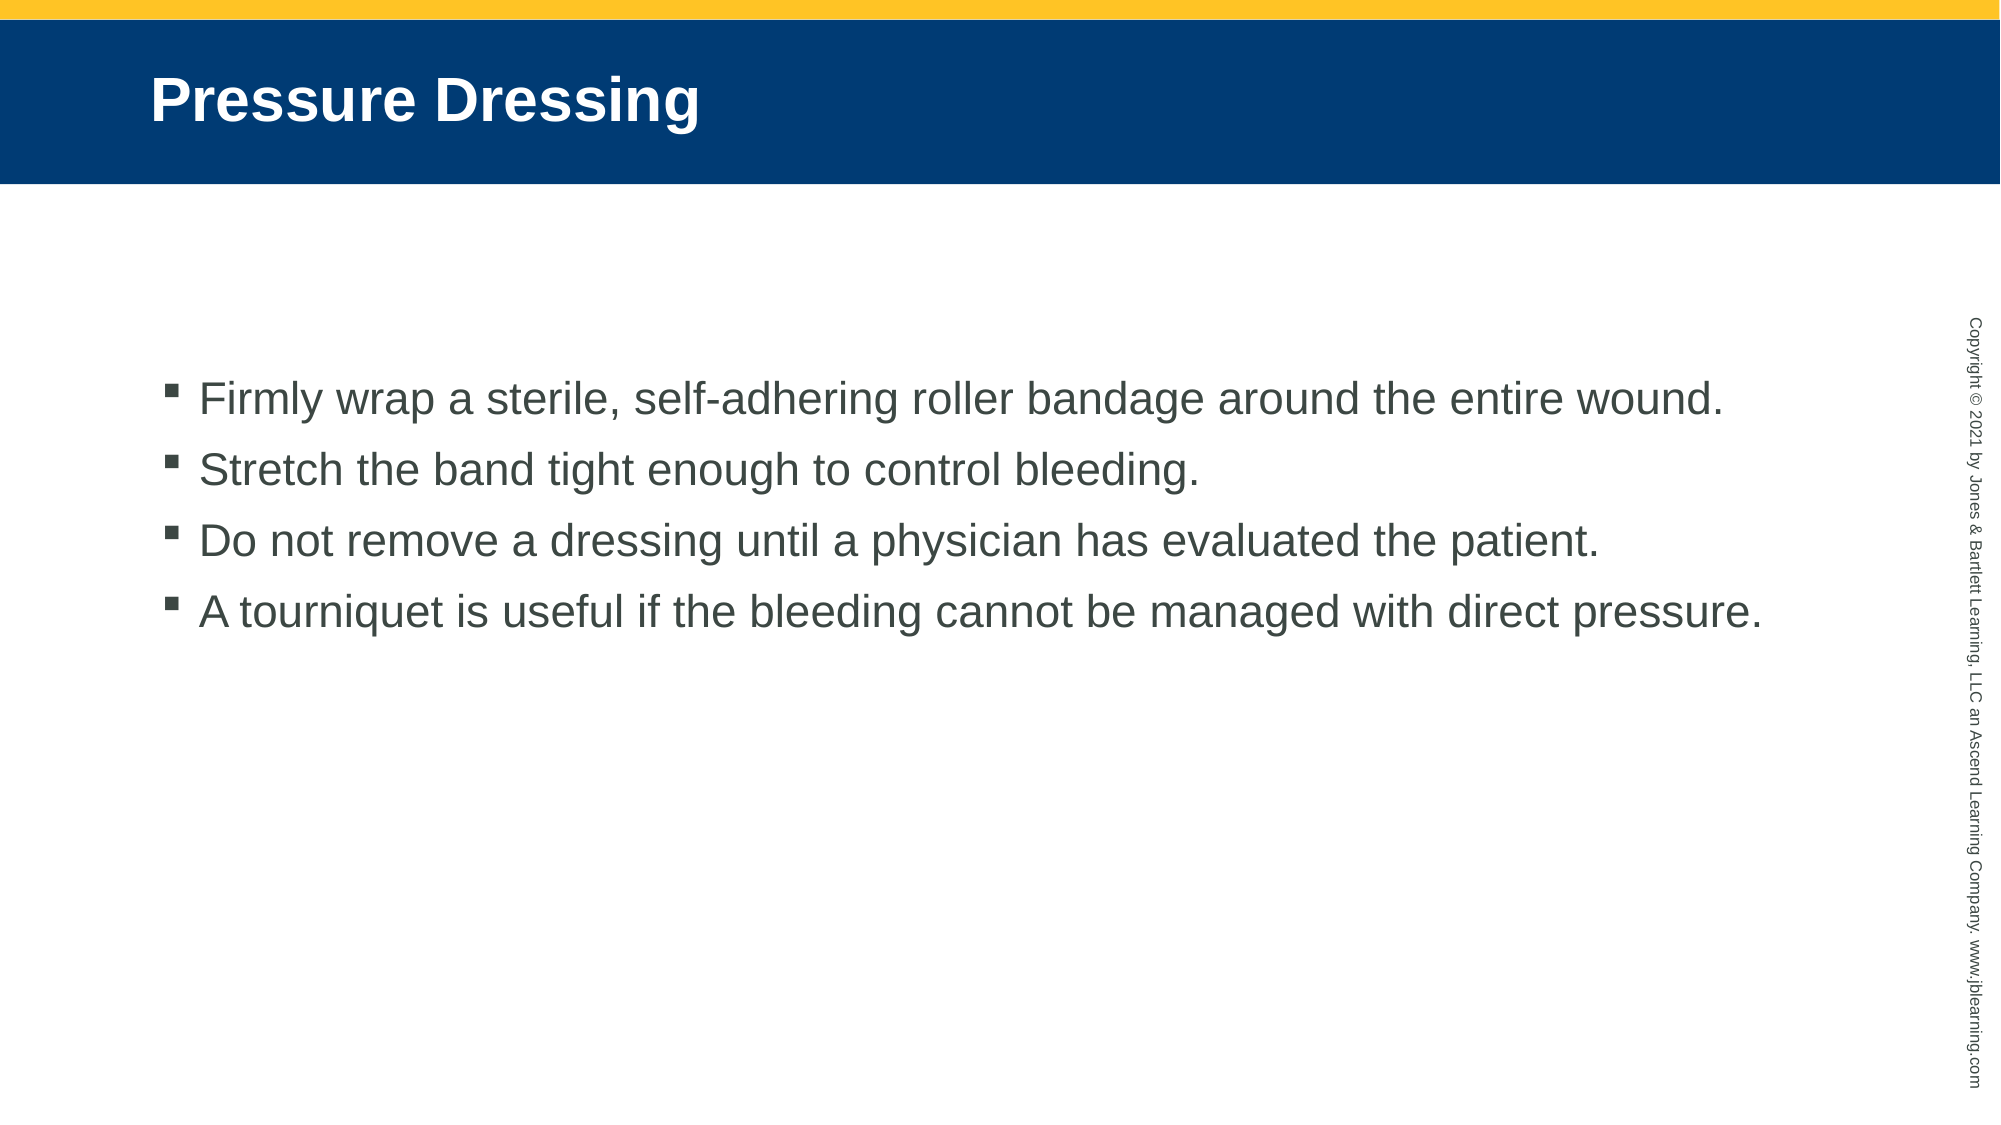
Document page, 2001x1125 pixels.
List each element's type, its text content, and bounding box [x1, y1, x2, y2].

list Firmly wrap a sterile, self-adhering roller bandage around the entire wound. Stretch the band tight enough to control bleeding. Do not remove a dressing until a physician has evaluated the patient. A tourniquet is useful if the bleeding cannot be managed with direct pressure. [146, 361, 1859, 1016]
title Pressure Dressing [0, 19, 2000, 185]
